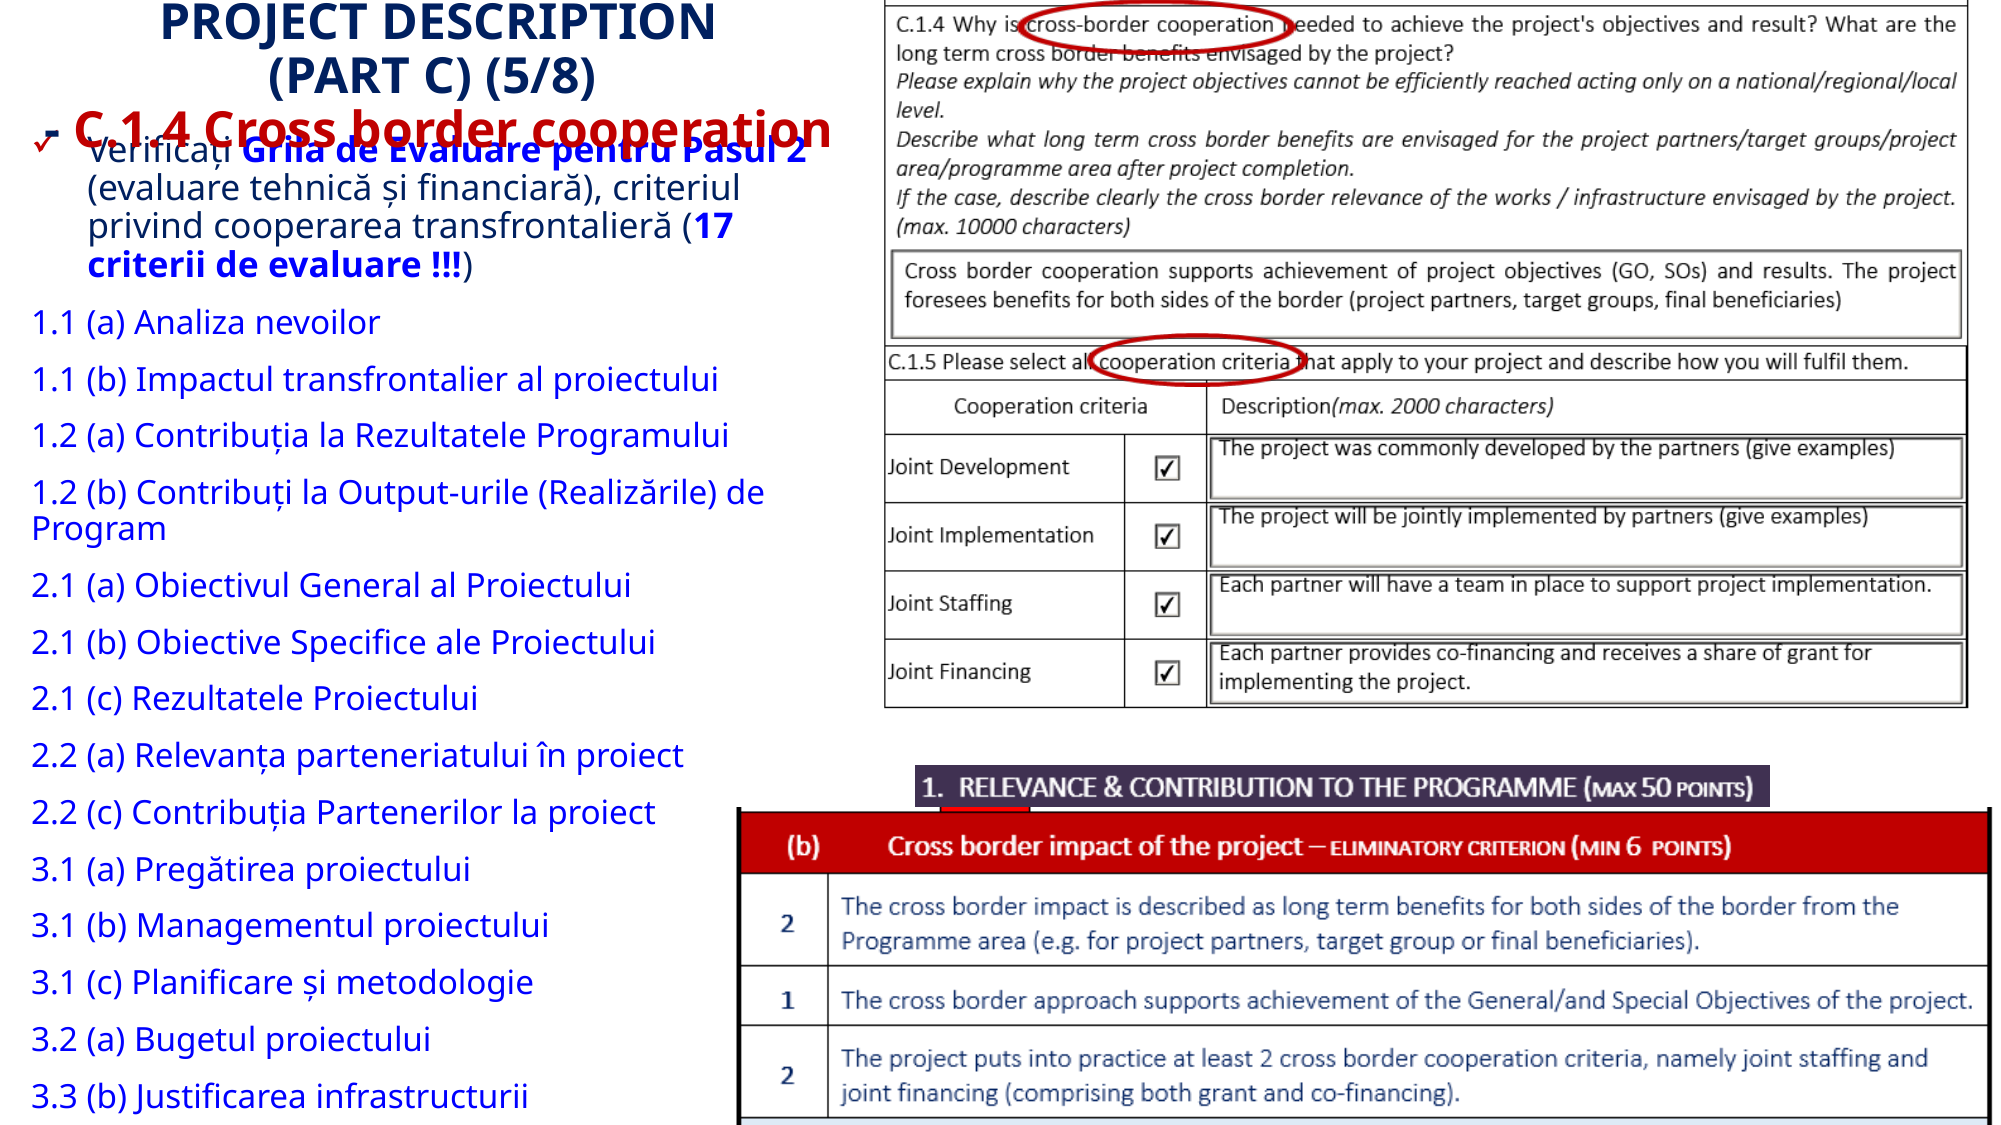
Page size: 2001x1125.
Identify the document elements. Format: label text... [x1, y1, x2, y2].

picture [729, 765, 2000, 1125]
subtitle Verificați Grila de Evaluare pentru Pasul 2 (evaluare tehnică și financiară), criteriul privind cooperarea transfrontalieră (17 criterii de evaluare !!!) 1.1 (a) Analiza nevoilor 1.1 (b) Impactul transfrontalier al proiectului 1.2 (a) Contribuția la Rezultatele Programului 1.2 (b) Contribuți la Output-urile (Realizările) de Program 2.1 (a) Obiectivul General al Proiectului 2.1 (b) Obiective Specifice ale Proiectului 2.1 (c) Rezultatele Proiectului 2.2 (a) Relevanța parteneriatului în proiect 2.2 (c) Contribuția Partenerilor la proiect 3.1 (a) Pregătirea proiectului 3.1 (b) Managementul proiectului 3.1 (c) Planificare și metodologie 3.2 (a) Bugetul proiectului 3.3 (b) Justificarea infrastructurii [16, 592, 868, 1125]
picture [878, 0, 1976, 712]
text_box PROJECT DESCRIPTION (PART C) (5/8) - C.1.4 Cross border cooperation [11, 0, 868, 166]
